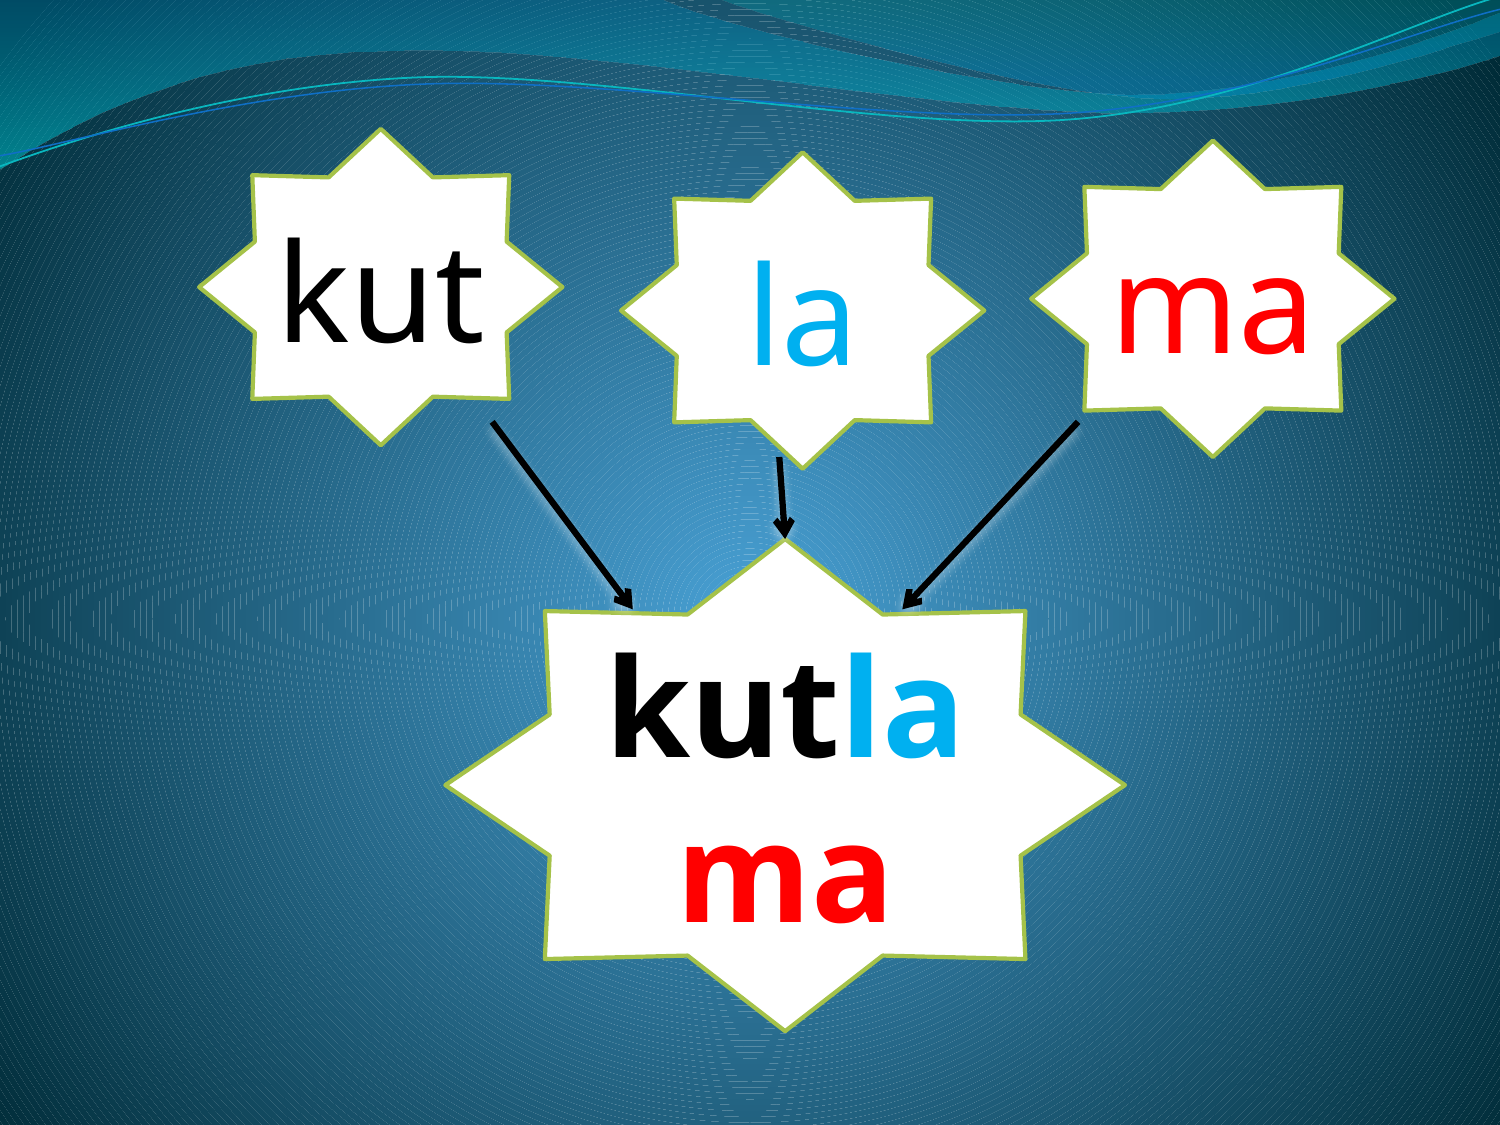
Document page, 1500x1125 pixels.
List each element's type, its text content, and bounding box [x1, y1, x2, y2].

text_box kutlama [443, 541, 1128, 1033]
text_box ma [1029, 139, 1397, 459]
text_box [740, 494, 824, 502]
text_box la [618, 150, 987, 471]
text_box kut [197, 127, 565, 447]
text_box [468, 445, 657, 587]
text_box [896, 427, 1085, 604]
